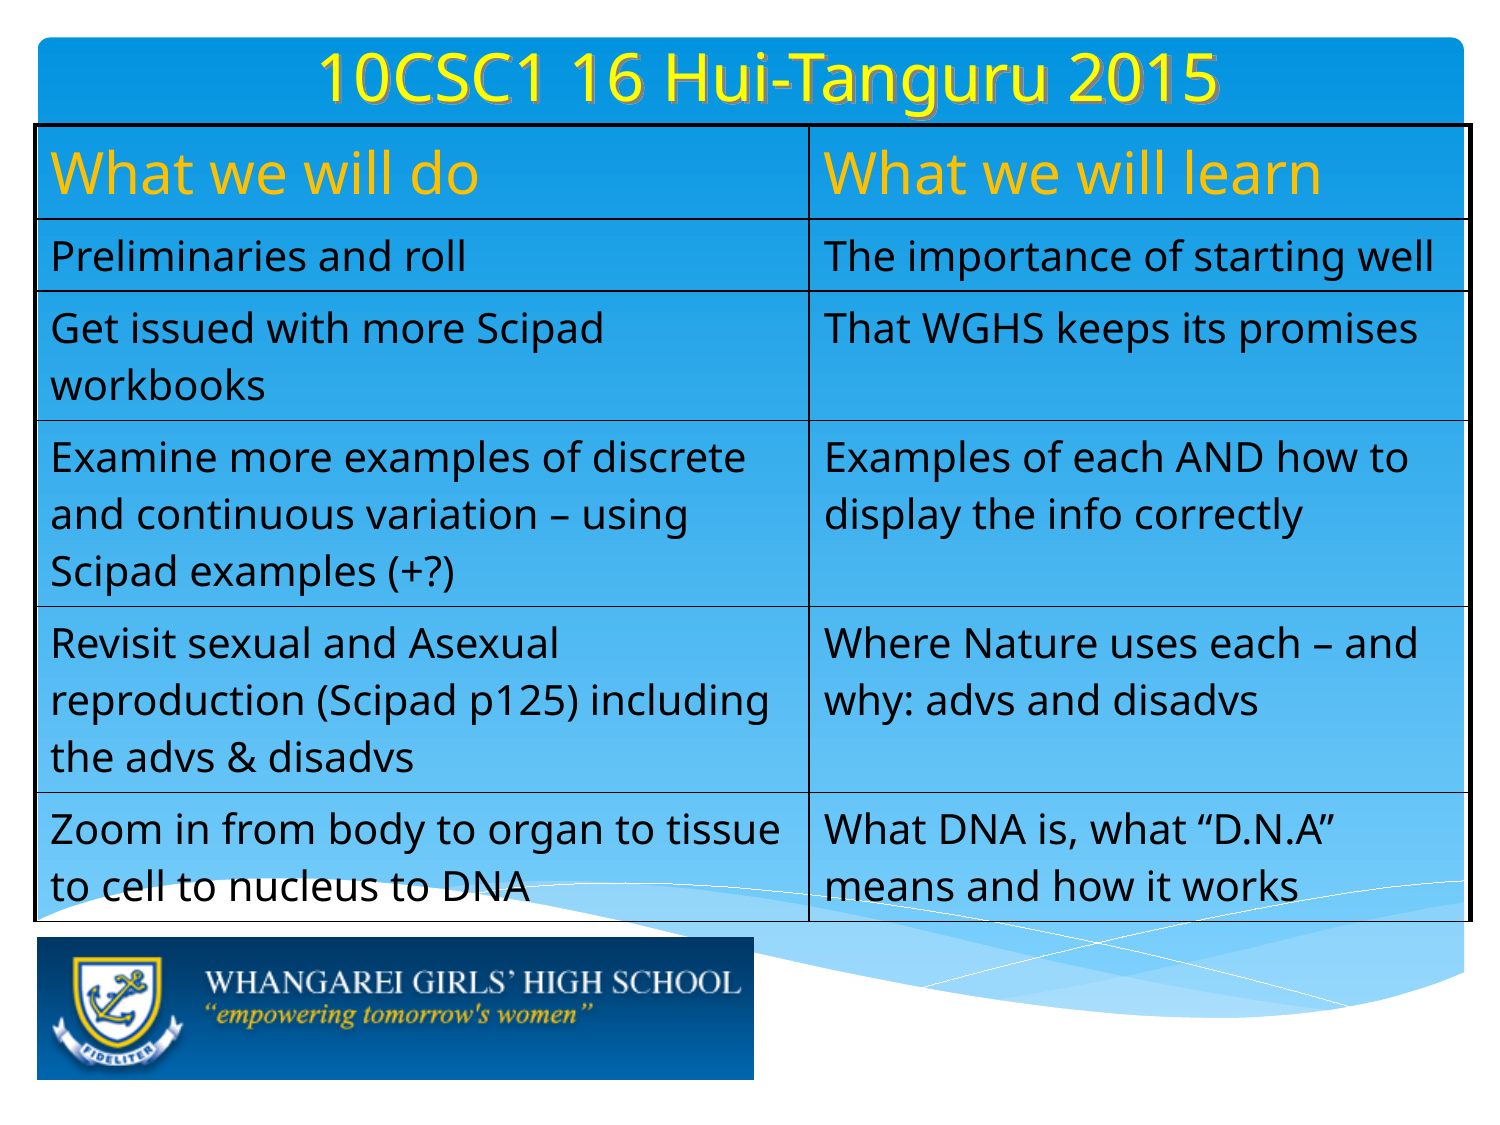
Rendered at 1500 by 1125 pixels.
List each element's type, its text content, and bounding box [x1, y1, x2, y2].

table_cell Preliminaries and roll [37, 220, 808, 290]
table_cell Examine more examples of discrete and continuous variation – using Scipad examples (+?) [37, 421, 808, 606]
table_cell What DNA is, what “D.N.A” means and how it works [810, 793, 1468, 921]
table_cell Where Nature uses each – and why: advs and disadvs [810, 607, 1468, 792]
table_header What we will do [37, 127, 808, 218]
table_cell Revisit sexual and Asexual reproduction (Scipad p125) including the advs & disadvs [37, 607, 808, 792]
text_box 10CSC1 16 Hui-Tanguru 2015 [162, 24, 1375, 123]
table_cell The importance of starting well [810, 220, 1468, 290]
table_header What we will learn [810, 127, 1468, 218]
table_cell Get issued with more Scipad workbooks [37, 292, 808, 420]
picture [37, 937, 754, 1080]
table_cell That WGHS keeps its promises [810, 292, 1468, 420]
table_cell Zoom in from body to organ to tissue to cell to nucleus to DNA [37, 793, 808, 921]
table_cell Examples of each AND how to display the info correctly [810, 421, 1468, 606]
